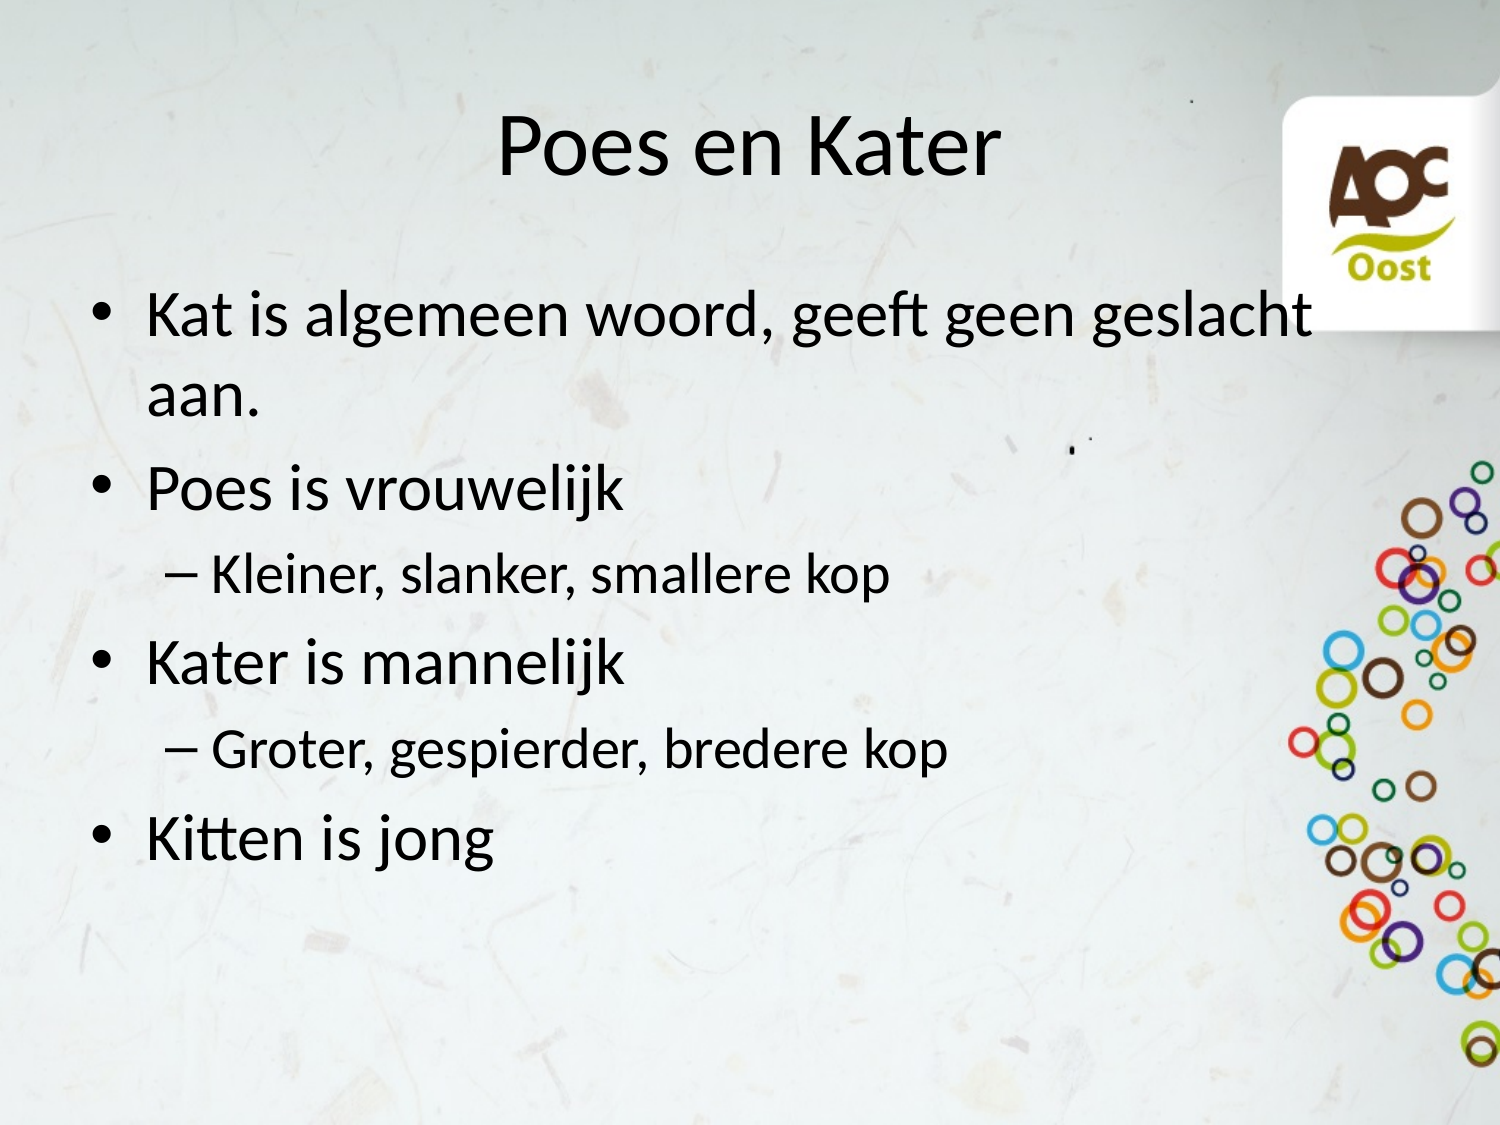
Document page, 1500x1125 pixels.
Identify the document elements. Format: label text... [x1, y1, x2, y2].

title Poes en Kater [75, 45, 1425, 233]
picture [0, 0, 1500, 1125]
list Kat is algemeen woord, geeft geen geslacht aan. Poes is vrouwelijk Kleiner, slanker, smallere kop Kater is mannelijk Groter, gespierder, bredere kop Kitten is jong [75, 262, 1425, 1005]
